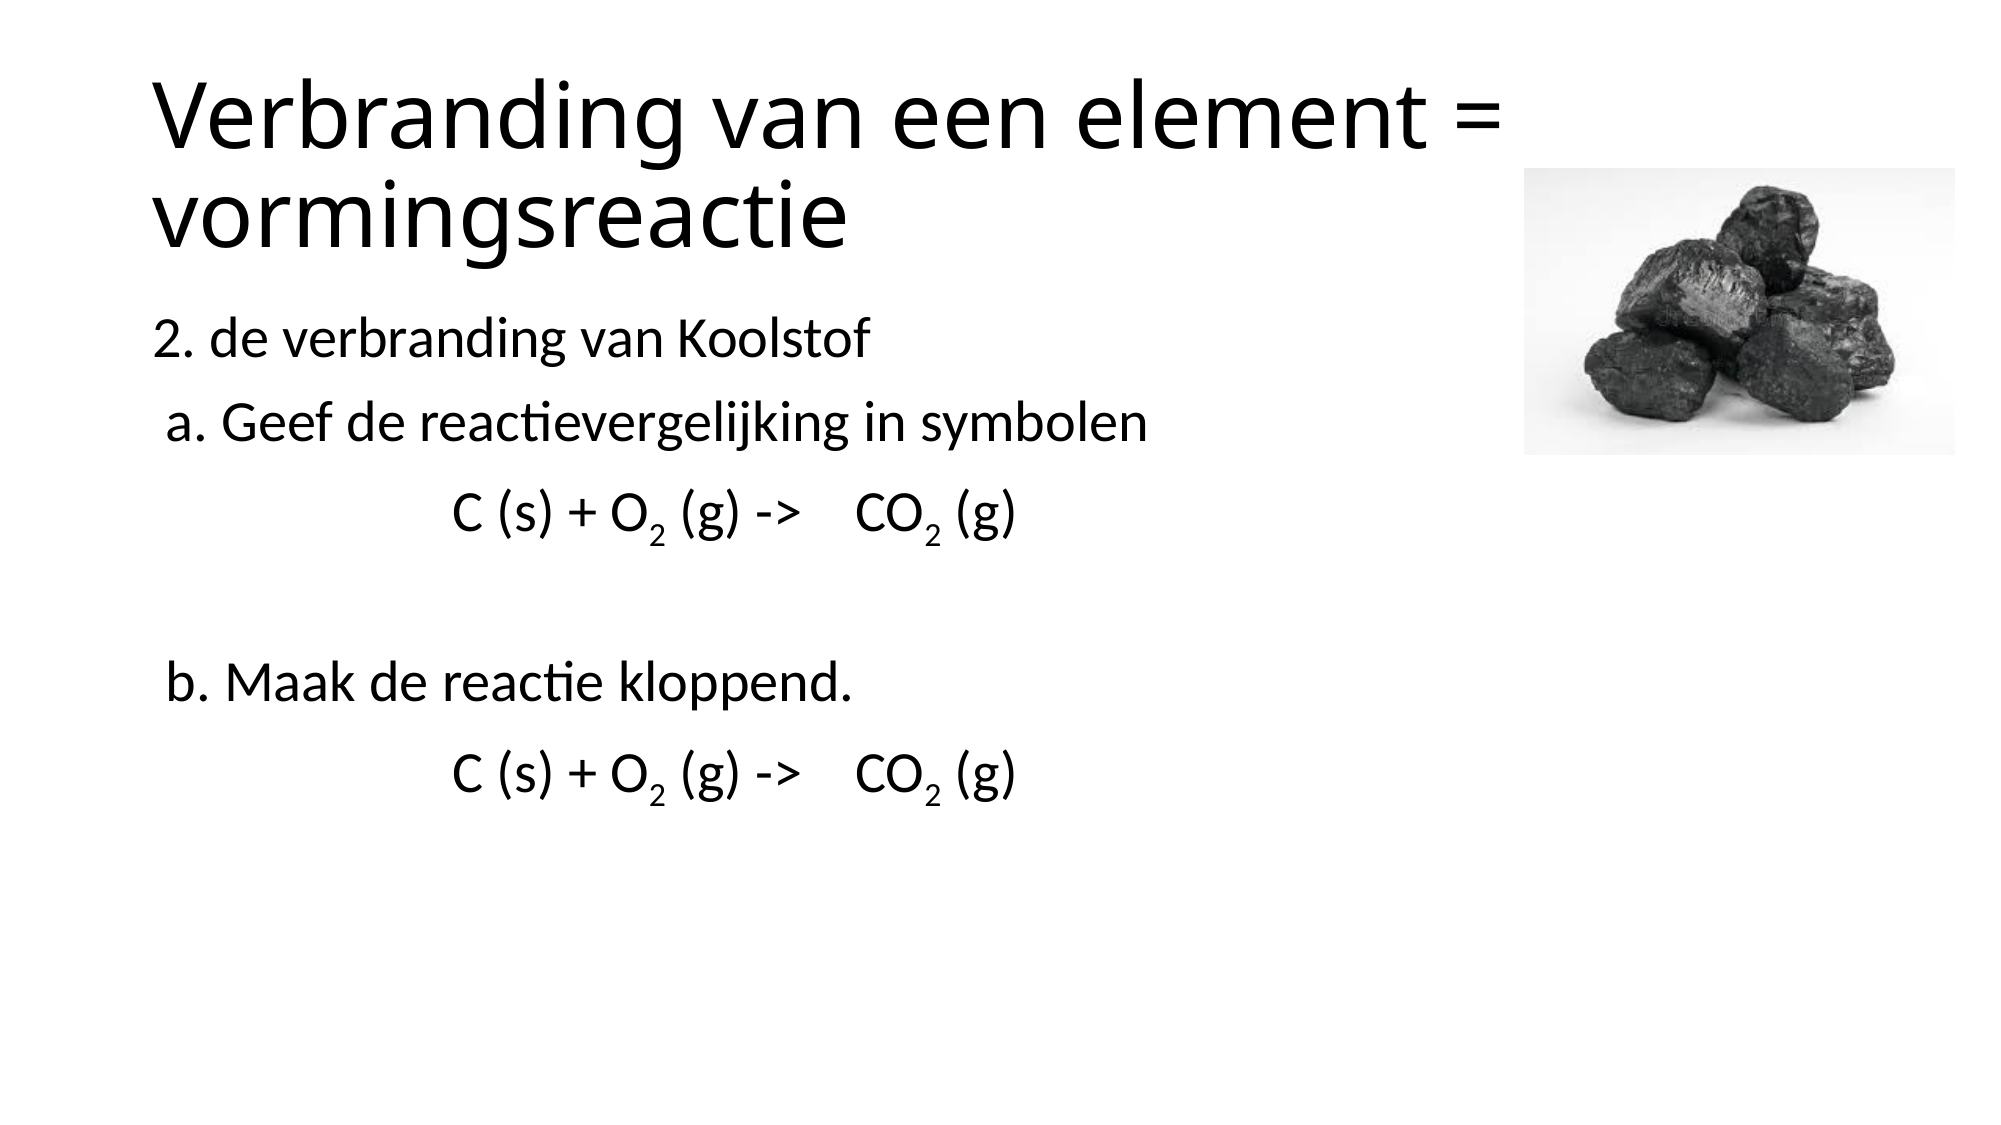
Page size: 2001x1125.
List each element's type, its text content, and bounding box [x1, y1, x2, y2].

title Verbranding van een element = vormingsreactie [137, 59, 1863, 278]
list 2. de verbranding van Koolstof a. Geef de reactievergelijking in symbolen C (s) + O2 (g) -> CO2 (g) b. Maak de reactie kloppend. C (s) + O2 (g) -> CO2 (g) [137, 299, 1863, 1014]
picture [1524, 168, 1955, 455]
